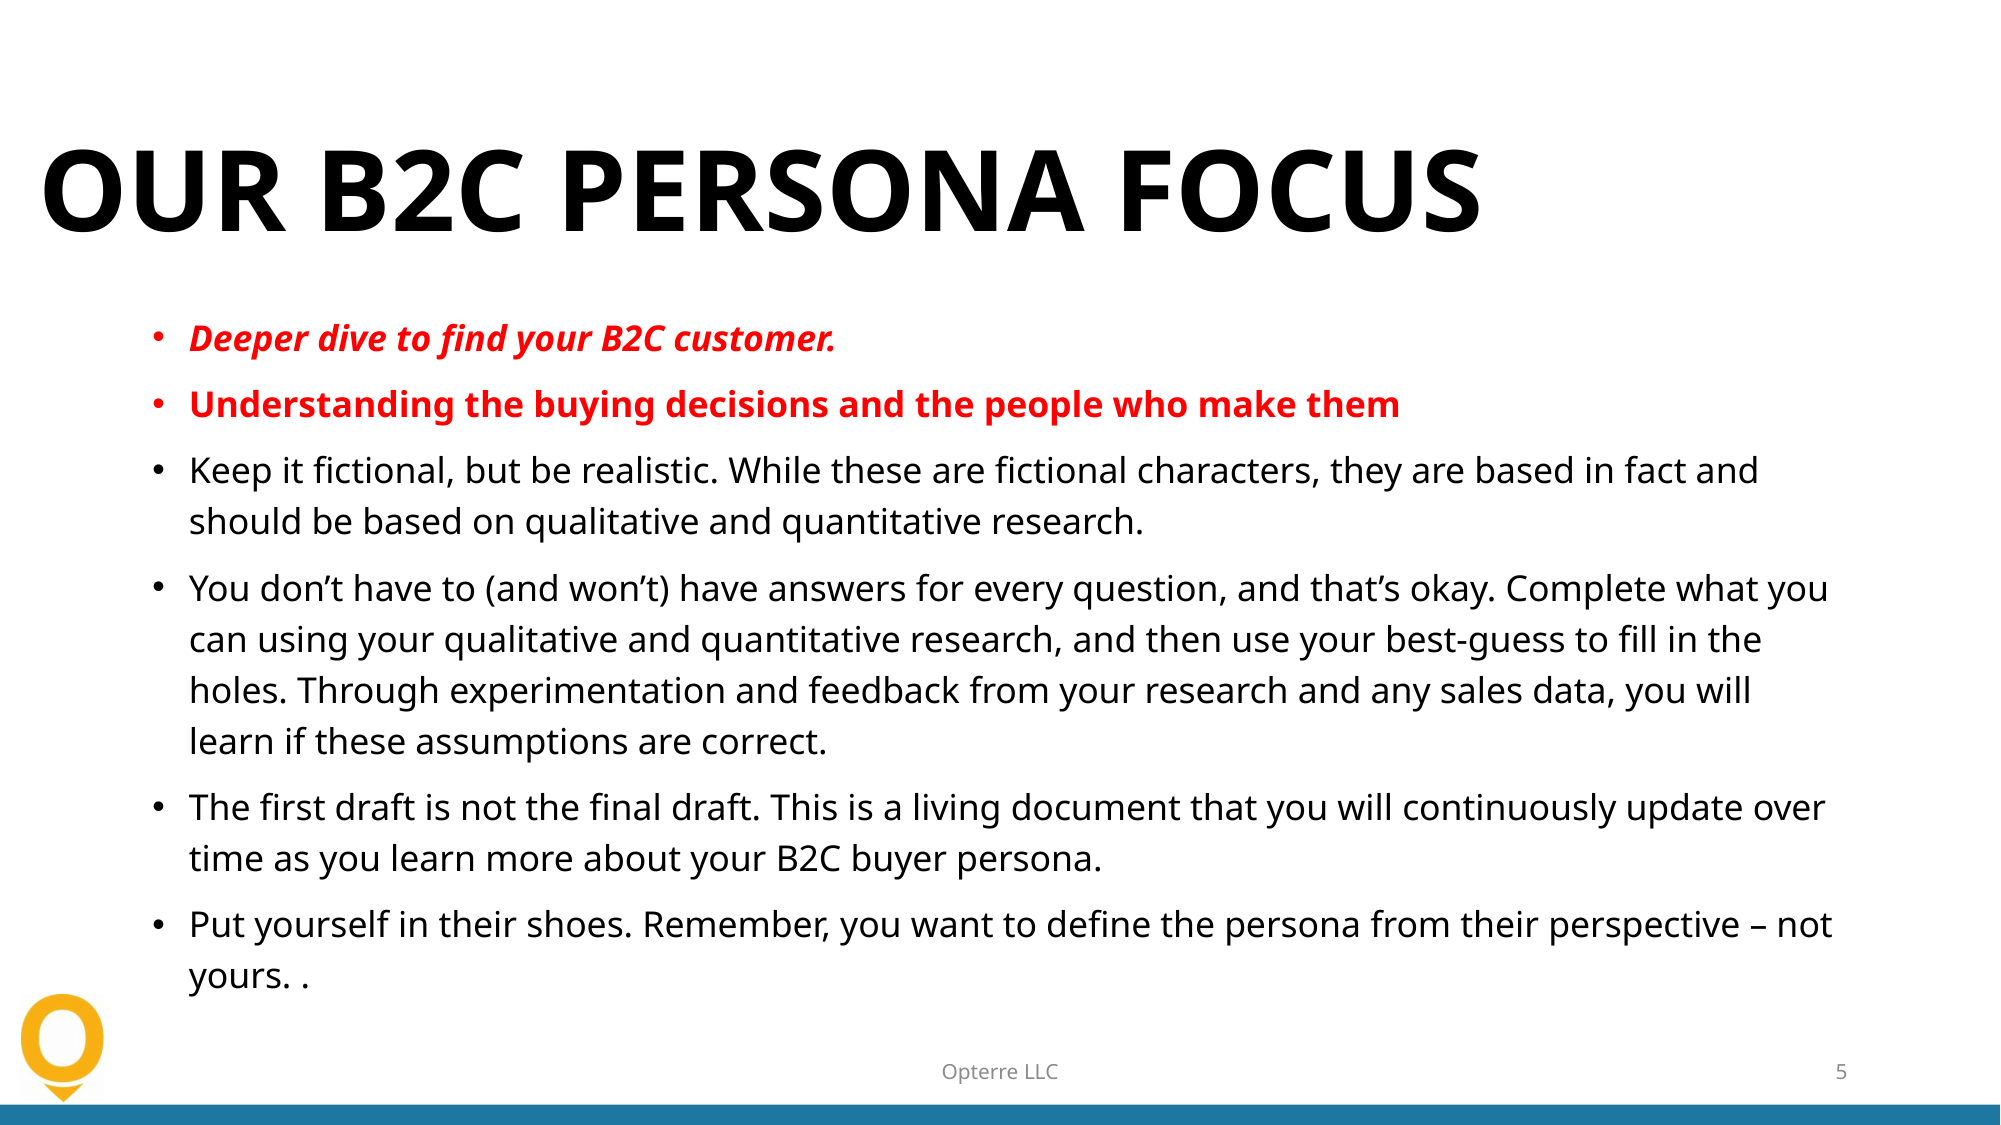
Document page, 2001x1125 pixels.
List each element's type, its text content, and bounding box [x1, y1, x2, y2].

picture [21, 994, 104, 1102]
footer Opterre LLC [662, 1042, 1338, 1103]
slide_number 5 [1412, 1042, 1863, 1103]
text_box OUR B2C PERSONA FOCUS [23, 141, 2000, 209]
list Deeper dive to find your B2C customer. Understanding the buying decisions and the people who make them Keep it fictional, but be realistic. While these are fictional characters, they are based in fact and should be based on qualitative and quantitative research. You don’t have to (and won’t) have answers for every question, and that’s okay. Complete what you can using your qualitative and quantitative research, and then use your best-guess to fill in the holes. Through experimentation and feedback from your research and any sales data, you will learn if these assumptions are correct. The first draft is not the final draft. This is a living document that you will continuously update over time as you learn more about your B2C buyer persona. Put yourself in their shoes. Remember, you want to define the persona from their perspective – not yours. . [137, 299, 1863, 1014]
